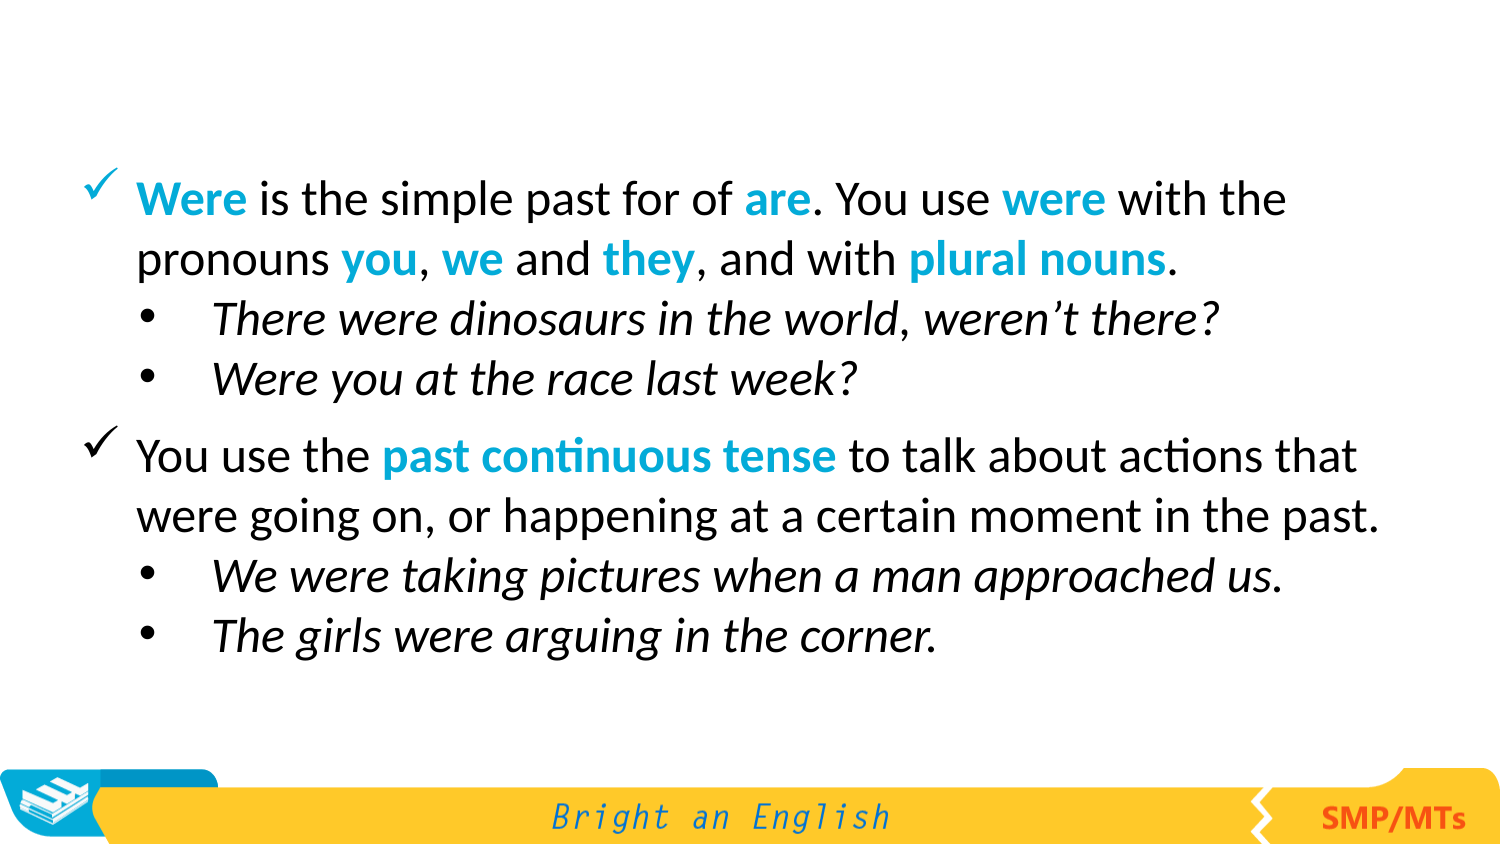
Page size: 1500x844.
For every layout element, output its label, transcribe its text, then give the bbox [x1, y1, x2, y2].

text_box Were is the simple past for of are. You use were with the pronouns you, we and they, and with plural nouns. There were dinosaurs in the world, weren’t there? Were you at the race last week? [65, 157, 1450, 413]
text_box You use the past continuous tense to talk about actions that were going on, or happening at a certain moment in the past. We were taking pictures when a man approached us. The girls were arguing in the corner. [65, 415, 1450, 670]
picture [20, 778, 88, 823]
picture [0, 768, 1500, 844]
